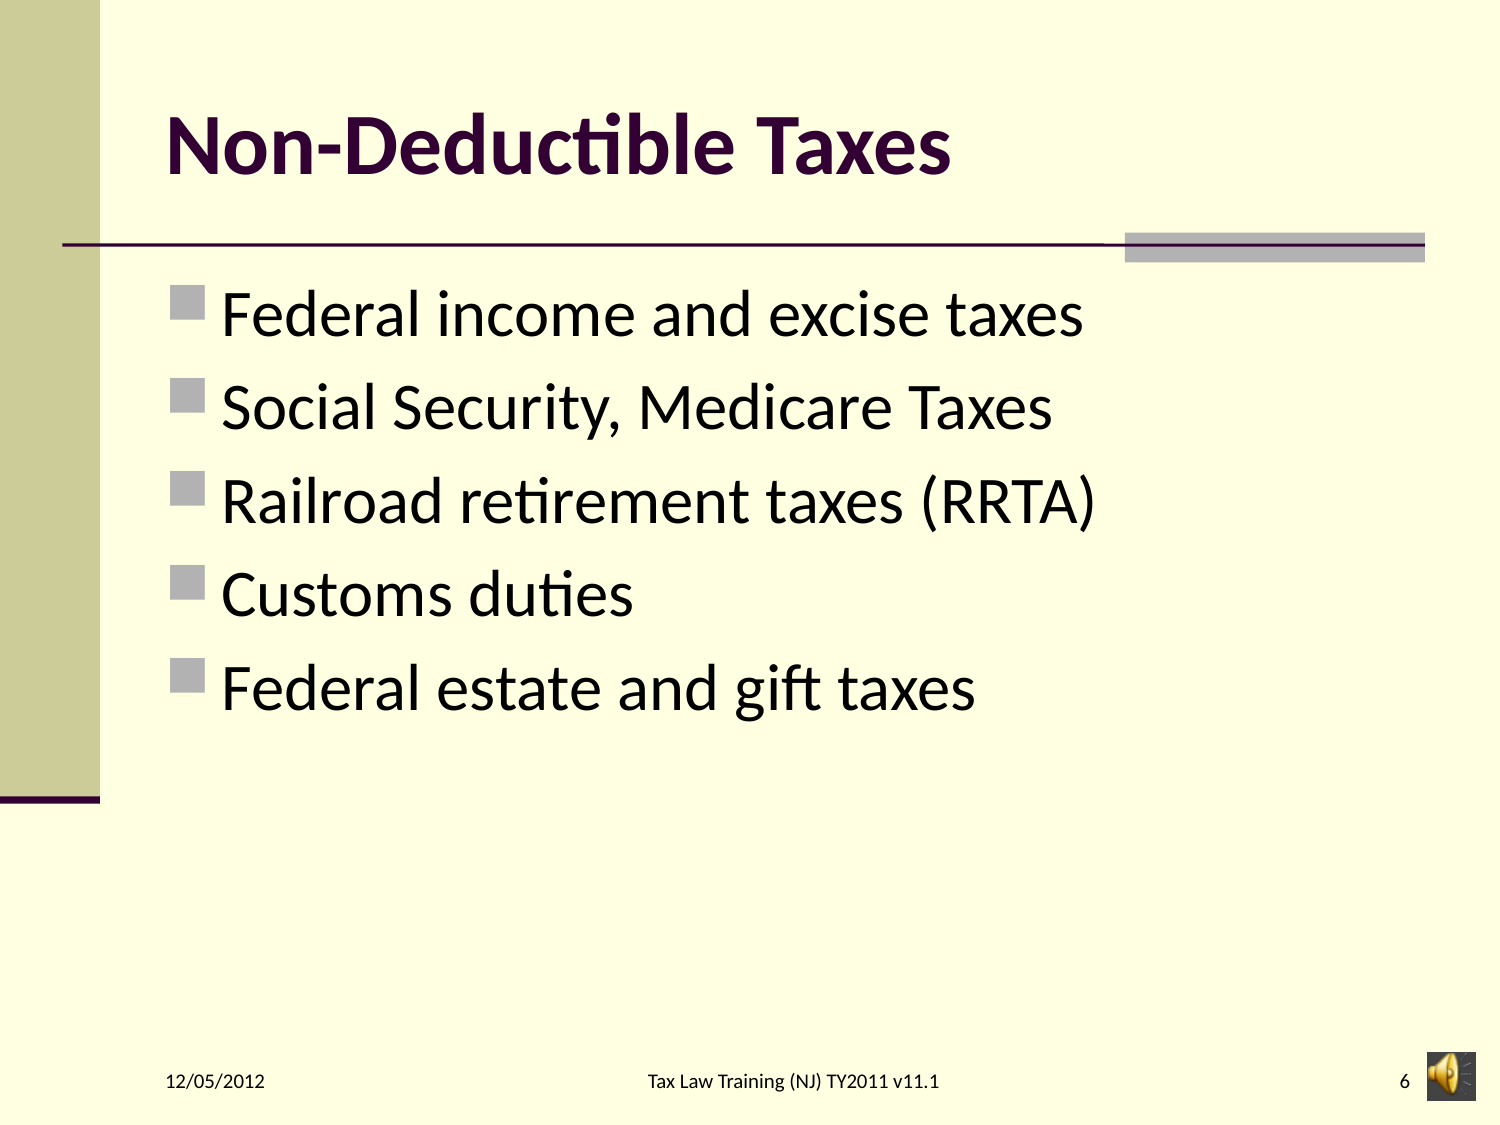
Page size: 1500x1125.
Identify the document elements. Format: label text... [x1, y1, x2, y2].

picture [1426, 1051, 1477, 1102]
footer Tax Law Training (NJ) TY2011 v11.1 [549, 1049, 1038, 1101]
slide_number 6 [1112, 1049, 1426, 1101]
list Federal income and excise taxes Social Security, Medicare Taxes Railroad retirement taxes (RRTA) Customs duties Federal estate and gift taxes [150, 262, 1425, 1038]
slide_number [149, 1050, 476, 1101]
title Non-Deductible Taxes [150, 45, 1425, 234]
